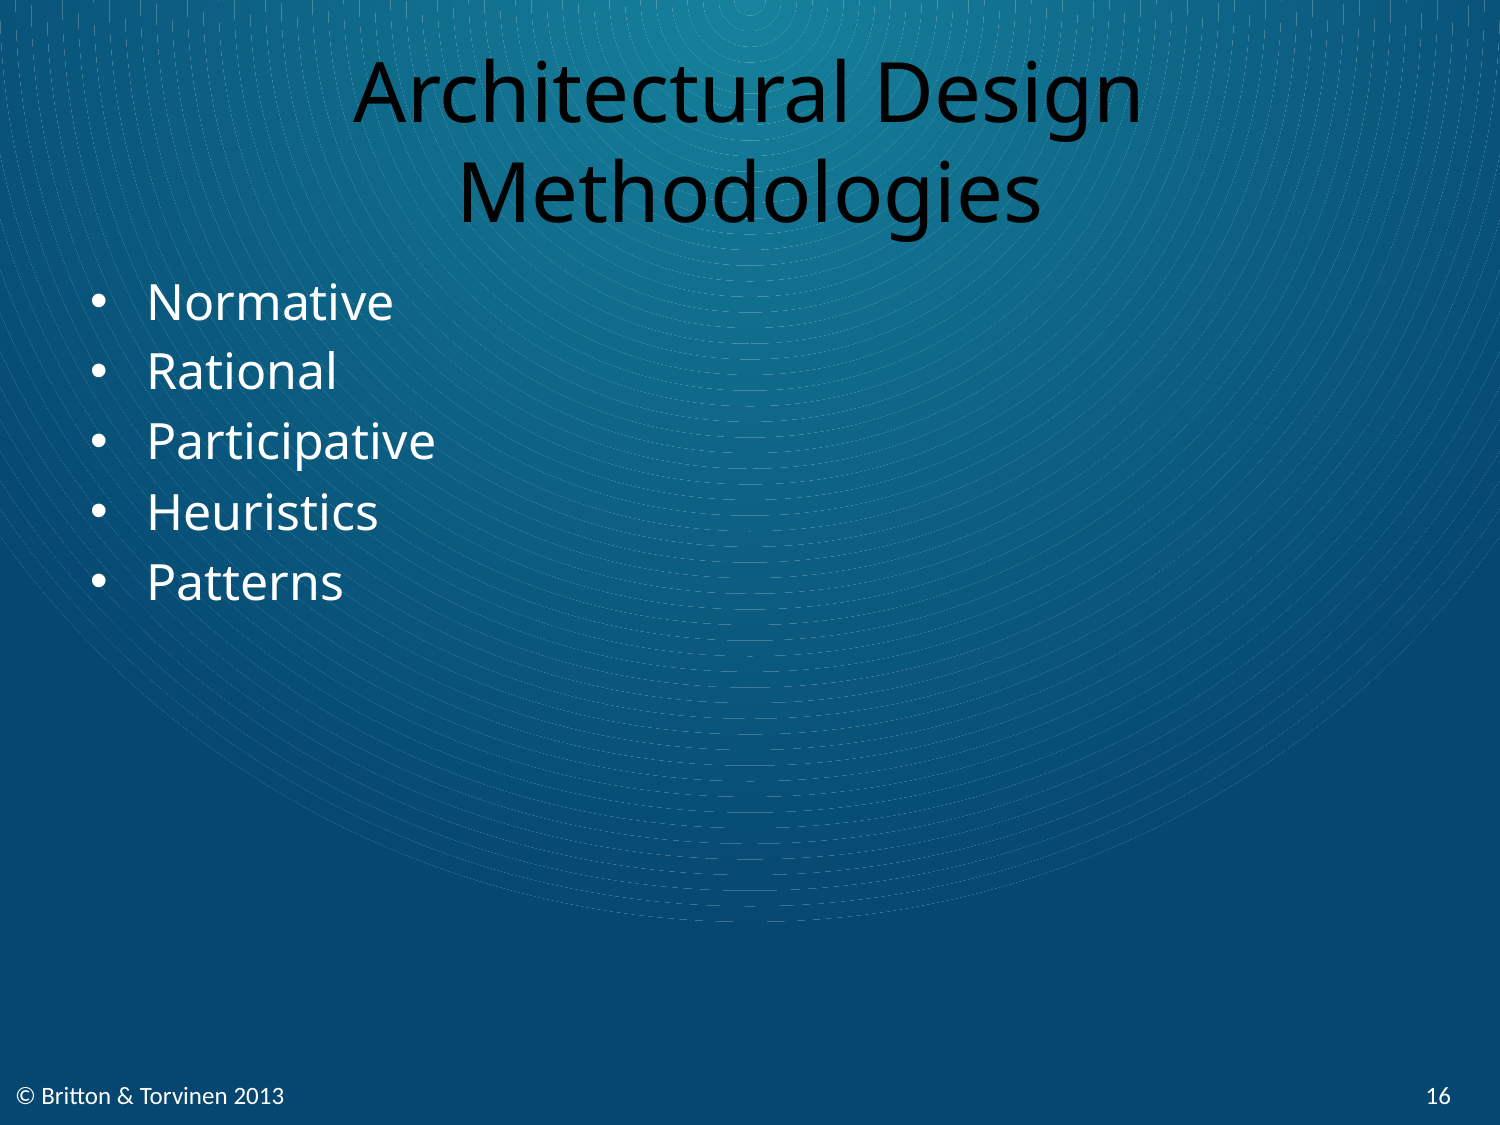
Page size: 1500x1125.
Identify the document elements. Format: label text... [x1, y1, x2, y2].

footer © Britton & Torvinen 2013 [0, 1065, 475, 1125]
title Architectural Design Methodologies [75, 45, 1425, 233]
list Normative Rational Participative Heuristics Patterns [75, 262, 1425, 1005]
slide_number 16 [1116, 1065, 1467, 1125]
